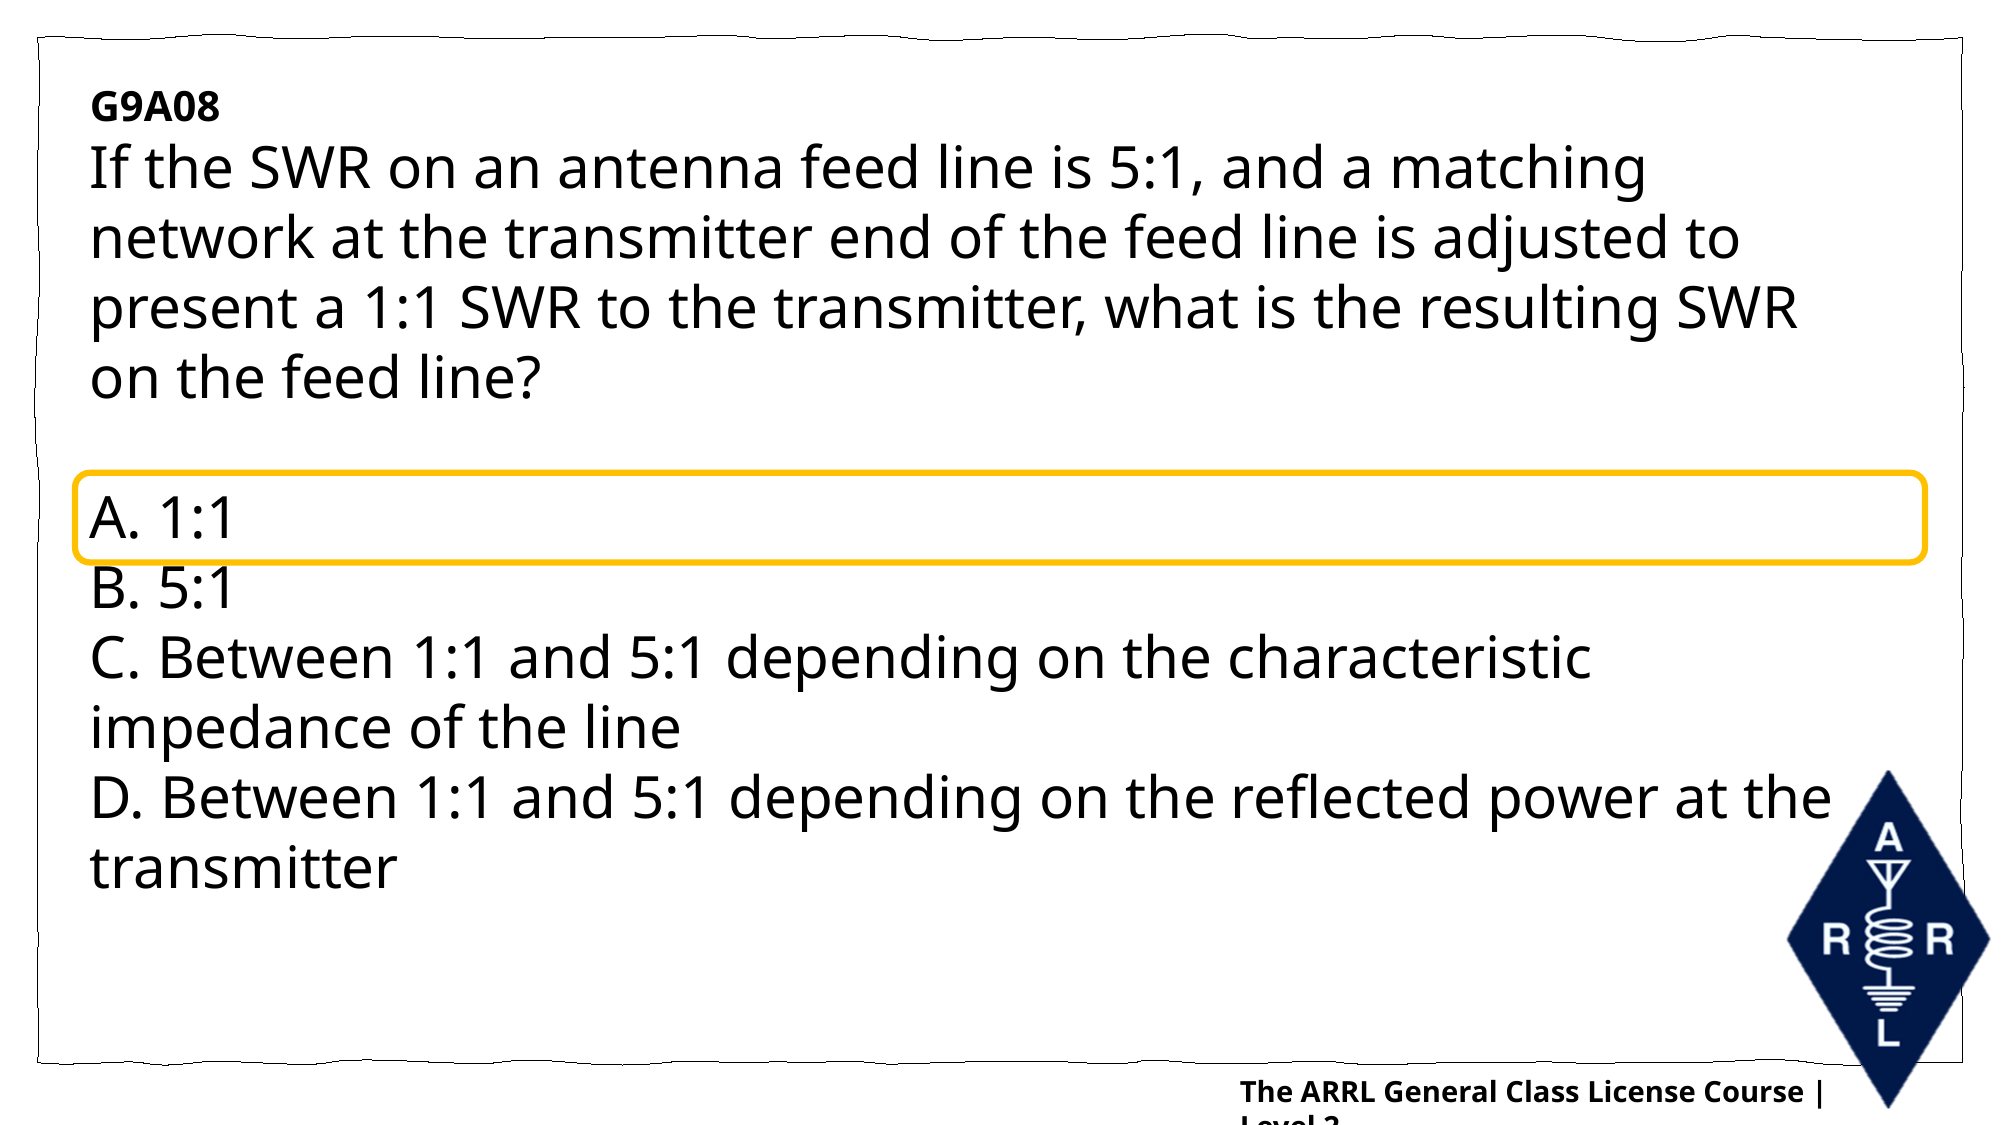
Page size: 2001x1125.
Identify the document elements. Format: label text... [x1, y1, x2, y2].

picture [1773, 752, 1999, 1125]
text_box [73, 471, 1927, 564]
text_box G9A08 If the SWR on an antenna feed line is 5:1, and a matching network at the transmitter end of the feed line is adjusted to present a 1:1 SWR to the transmitter, what is the resulting SWR on the feed line? A. 1:1 B. 5:1 C. Between 1:1 and 5:1 depending on the characteristic impedance of the line D. Between 1:1 and 5:1 depending on the reflected power at the transmitter [75, 72, 1850, 479]
text_box G9A08 If the SWR on an antenna feed line is 5:1, and a matching network at the transmitter end of the feed line is adjusted to present a 1:1 SWR to the transmitter, what is the resulting SWR on the feed line? A. 1:1 B. 5:1 C. Between 1:1 and 5:1 depending on the characteristic impedance of the line D. Between 1:1 and 5:1 depending on the reflected power at the transmitter [75, 556, 1850, 908]
